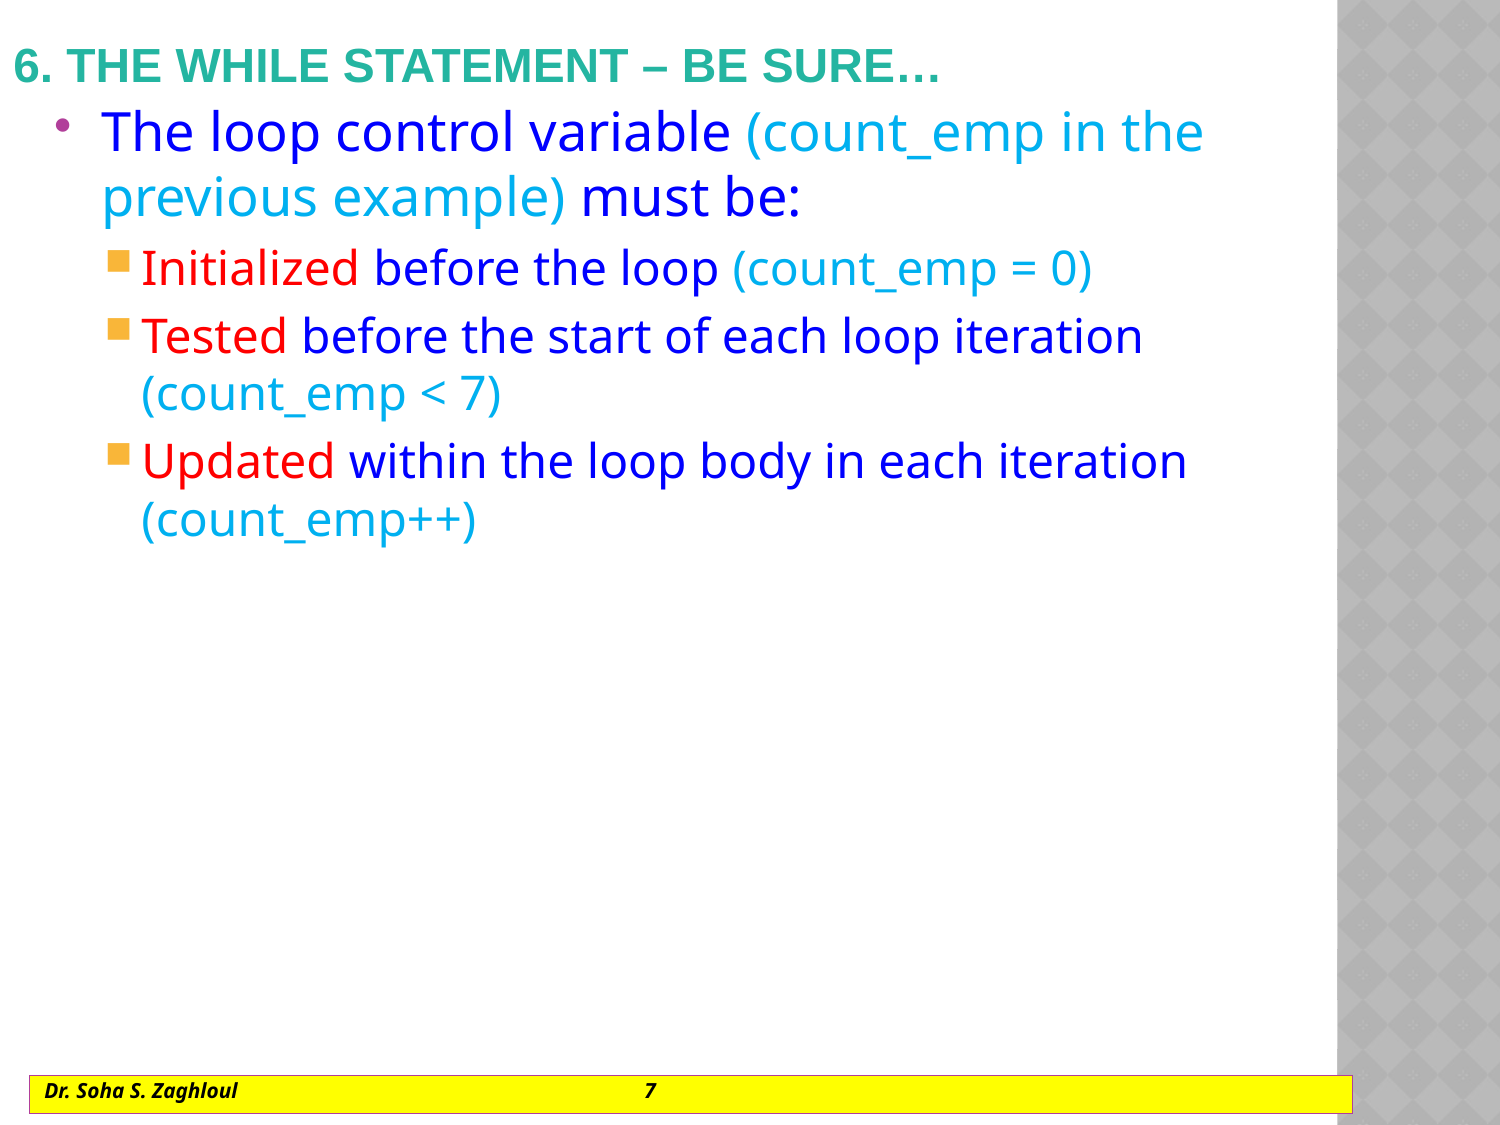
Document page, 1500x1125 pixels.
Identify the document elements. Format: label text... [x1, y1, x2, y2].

title 6. The WHILE STATEMENT – be sure… [5, 19, 1341, 93]
text_box Dr. Soha S. Zaghloul 7 [29, 1075, 1353, 1114]
list The loop control variable (count_emp in the previous example) must be: Initialized before the loop (count_emp = 0) Tested before the start of each loop iteration (count_emp < 7) Updated within the loop body in each iteration (count_emp++) [41, 93, 1341, 1059]
